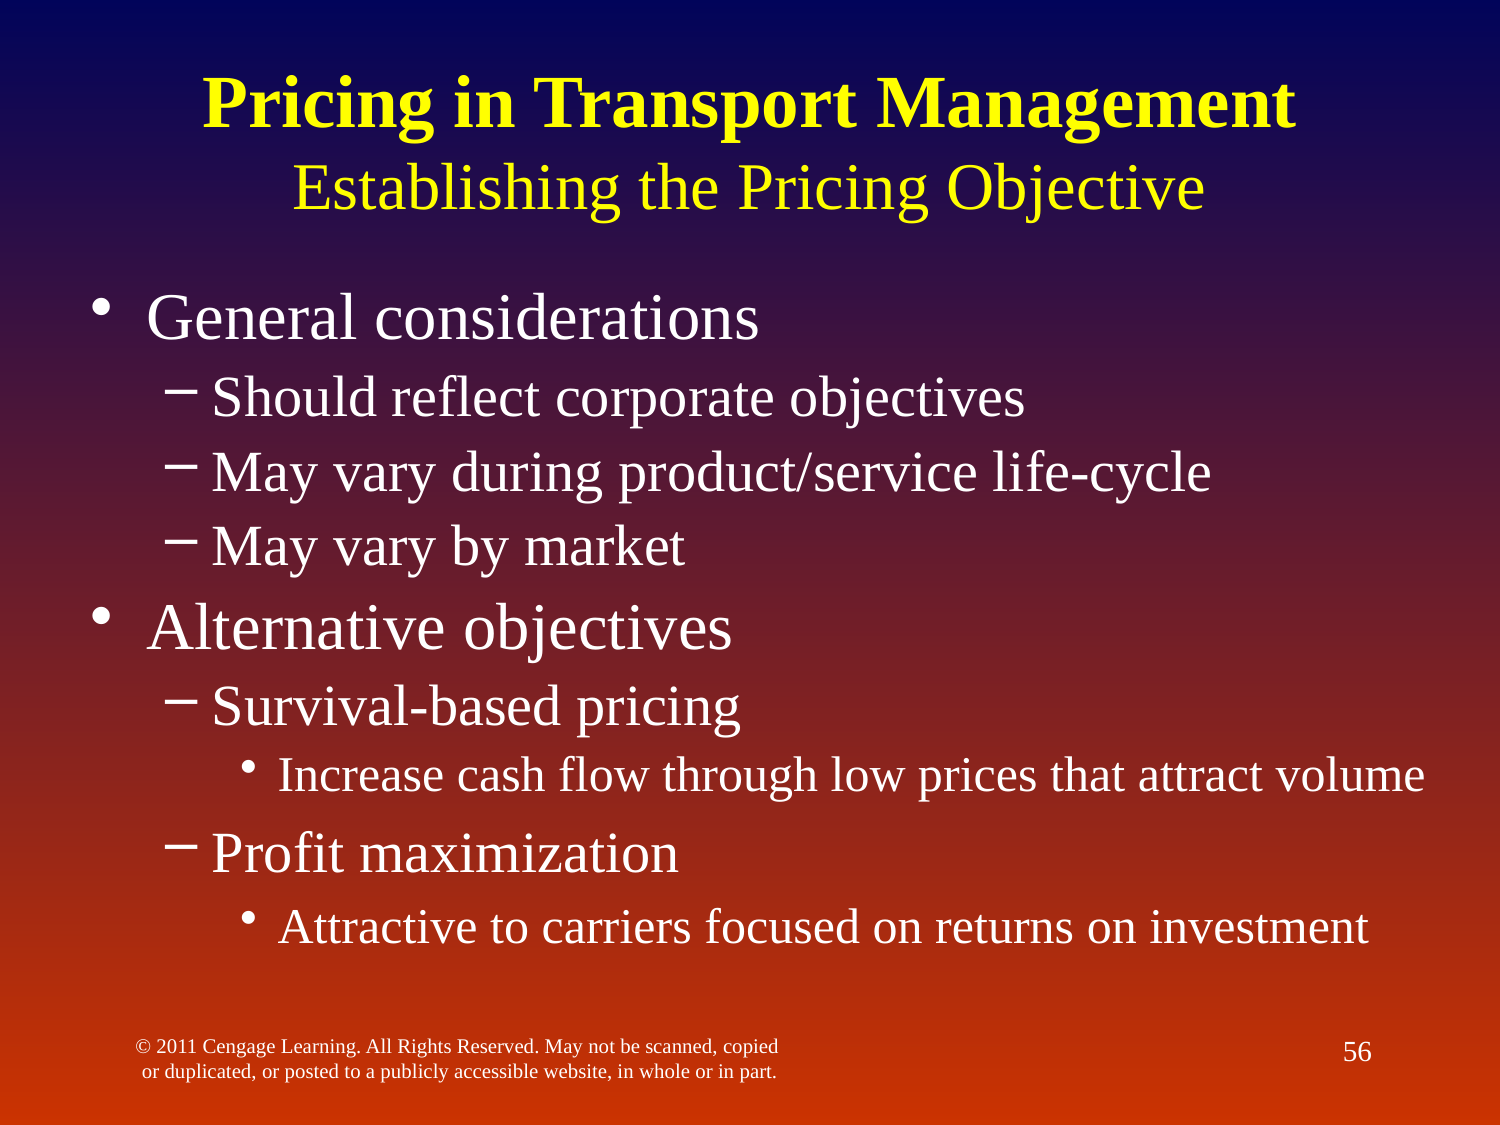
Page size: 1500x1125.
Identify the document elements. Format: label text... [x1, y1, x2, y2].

footer © 2011 Cengage Learning. All Rights Reserved. May not be scanned, copied or duplicated, or posted to a publicly accessible website, in whole or in part. [112, 1024, 813, 1101]
slide_number 56 [1074, 1024, 1388, 1101]
list General considerations Should reflect corporate objectives May vary during product/service life-cycle May vary by market Alternative objectives Survival-based pricing Increase cash flow through low prices that attract volume Profit maximization Attractive to carriers focused on returns on investment [74, 274, 1451, 988]
title Pricing in Transport Management Establishing the Pricing Objective [112, 37, 1388, 238]
